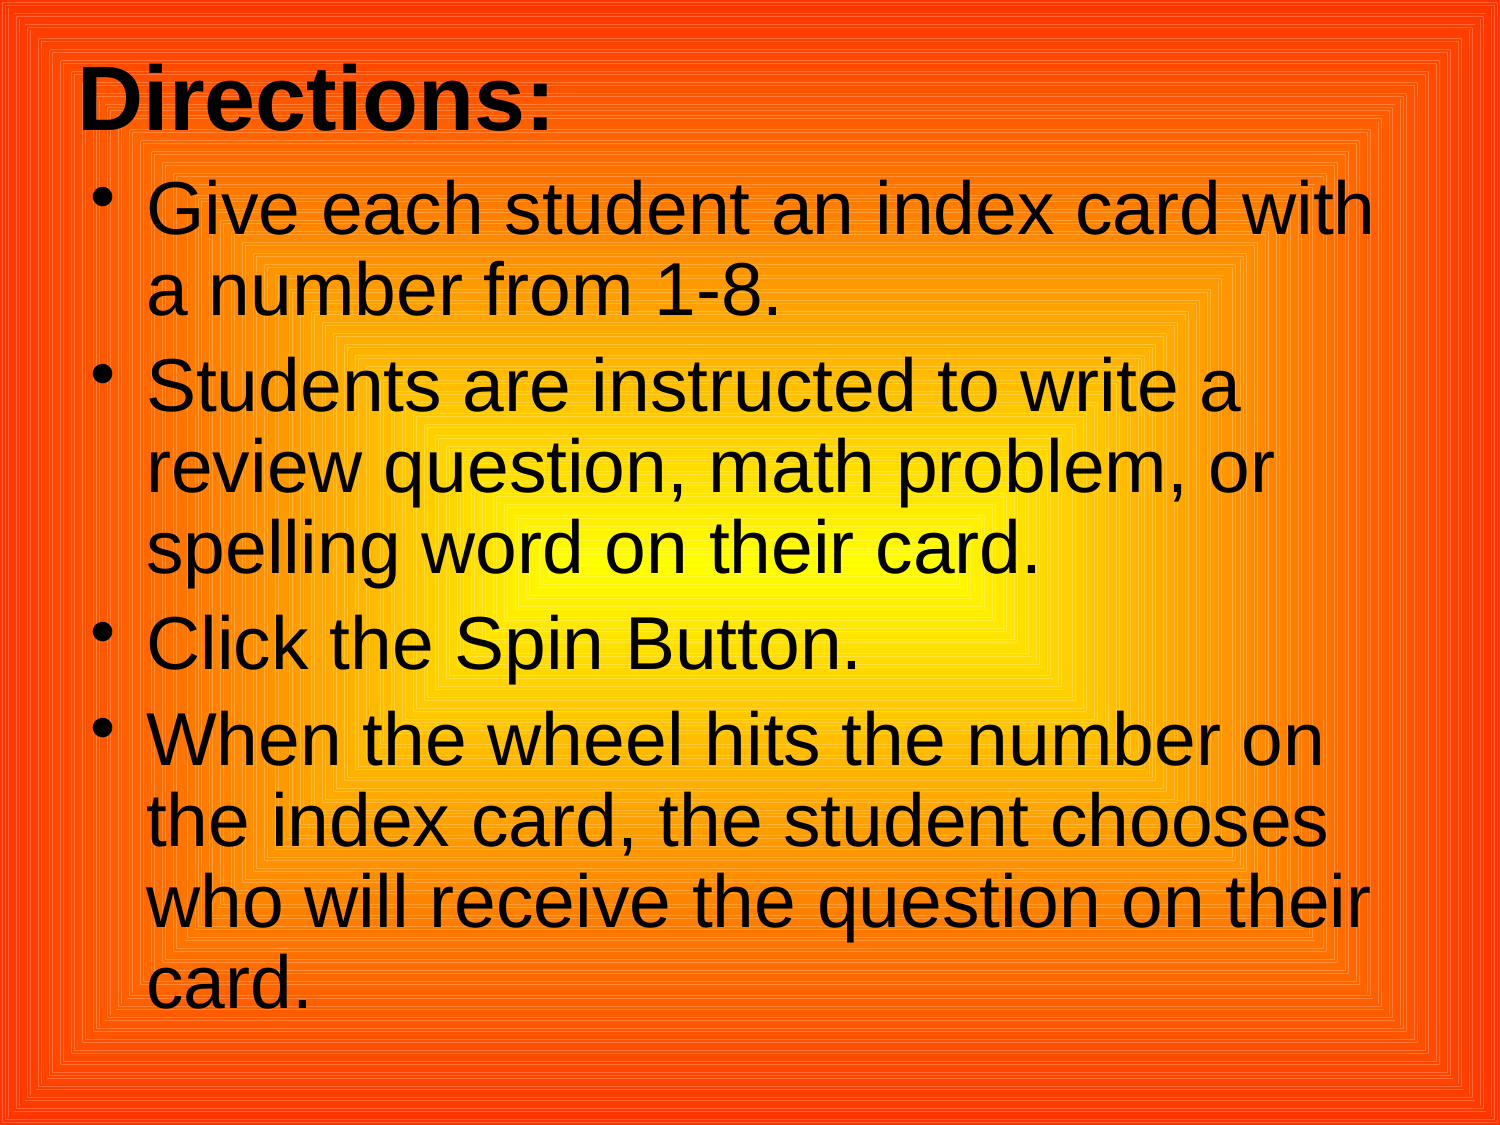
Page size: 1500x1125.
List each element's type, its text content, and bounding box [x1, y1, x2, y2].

list Give each student an index card with a number from 1-8. Students are instructed to write a review question, math problem, or spelling word on their card. Click the Spin Button. When the wheel hits the number on the index card, the student chooses who will receive the question on their card. [74, 162, 1426, 1125]
title Directions: [62, 0, 1413, 188]
